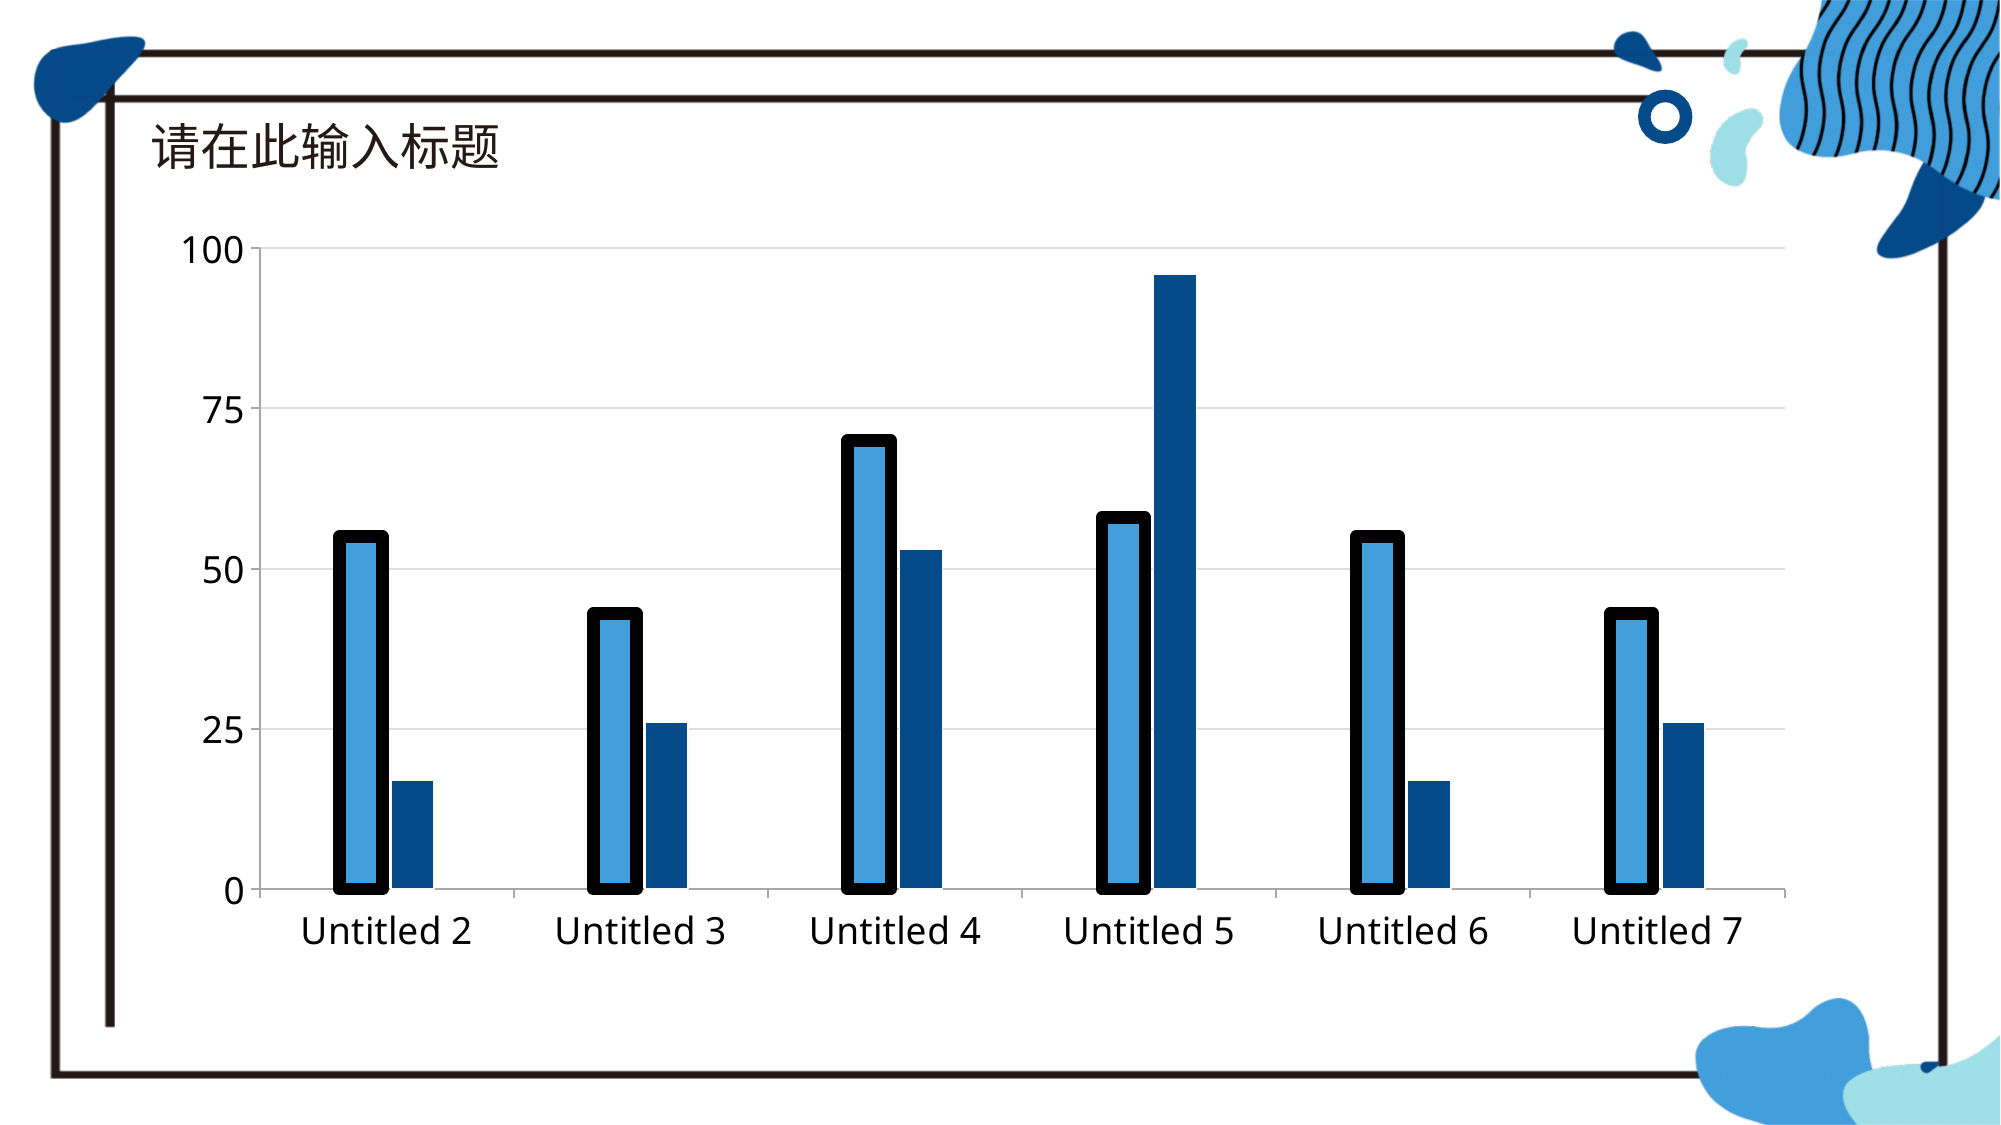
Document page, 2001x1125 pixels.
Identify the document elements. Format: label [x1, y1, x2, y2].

picture [1689, 931, 2000, 1124]
picture [1590, 0, 2000, 930]
chart [180, 218, 1793, 1031]
picture [0, 0, 1688, 1113]
